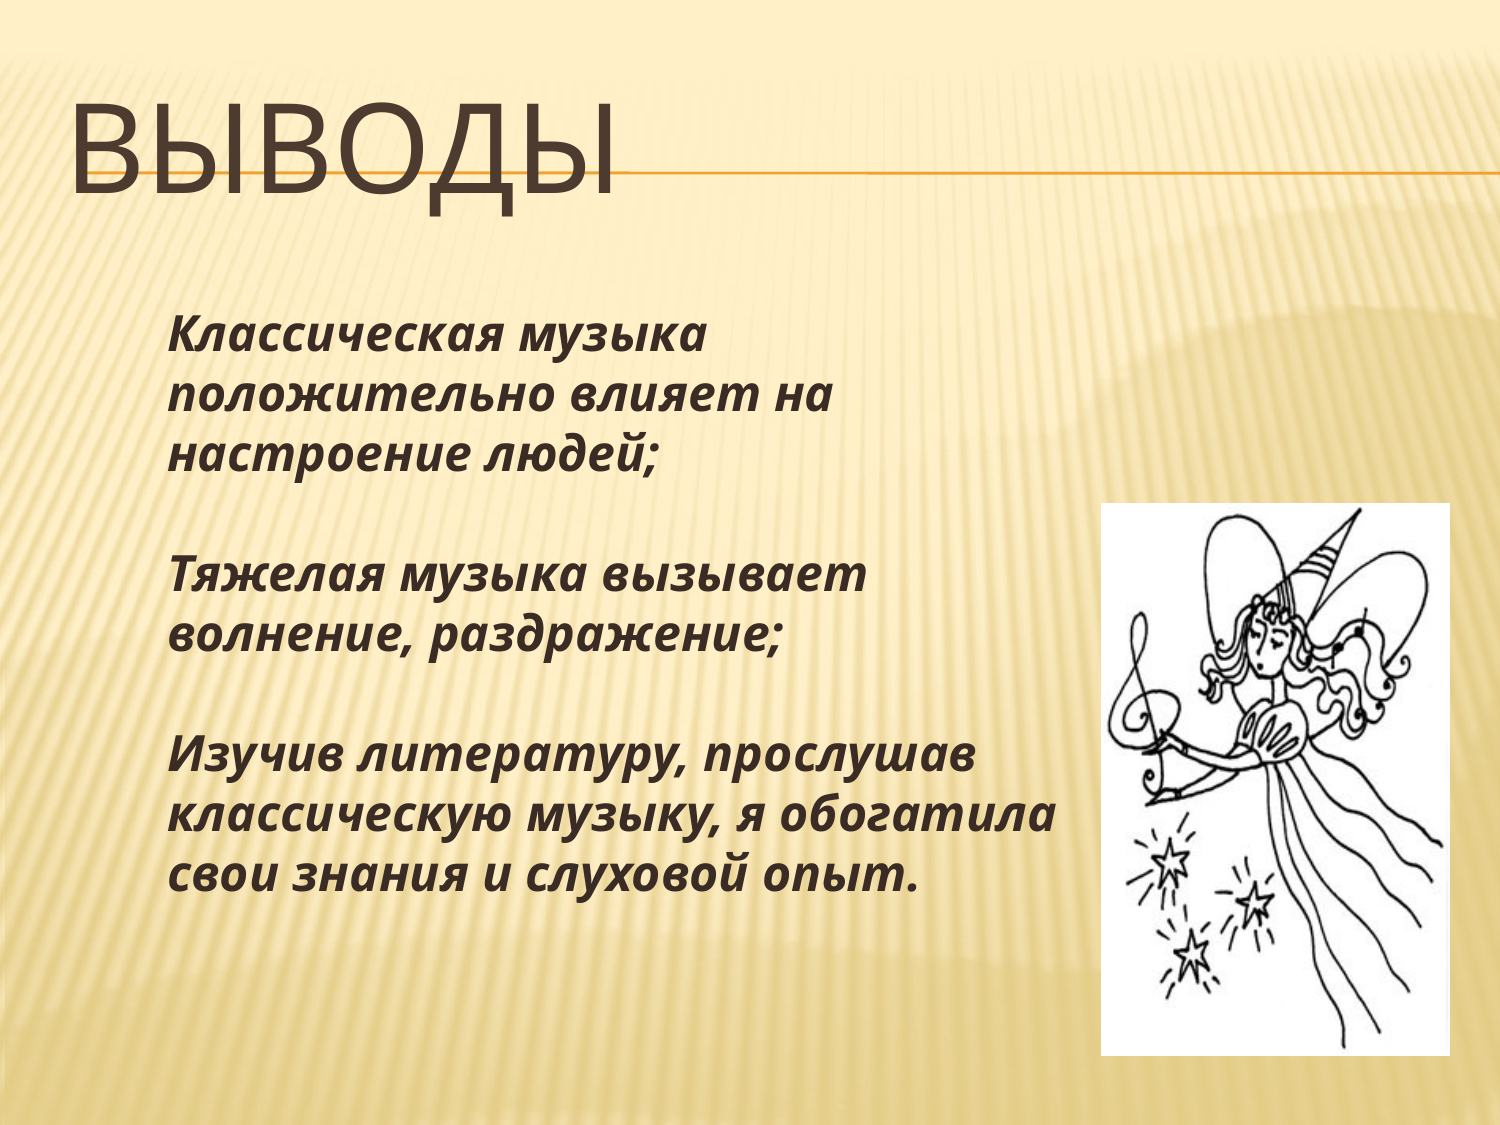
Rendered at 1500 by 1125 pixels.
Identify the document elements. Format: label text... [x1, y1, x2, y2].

text_box Классическая музыка положительно влияет на настроение людей; Тяжелая музыка вызывает волнение, раздражение; Изучив литературу, прослушав классическую музыку, я обогатила свои знания и слуховой опыт. [152, 234, 1125, 970]
picture [1101, 503, 1451, 1056]
title ВЫВОДЫ [49, 75, 1475, 213]
